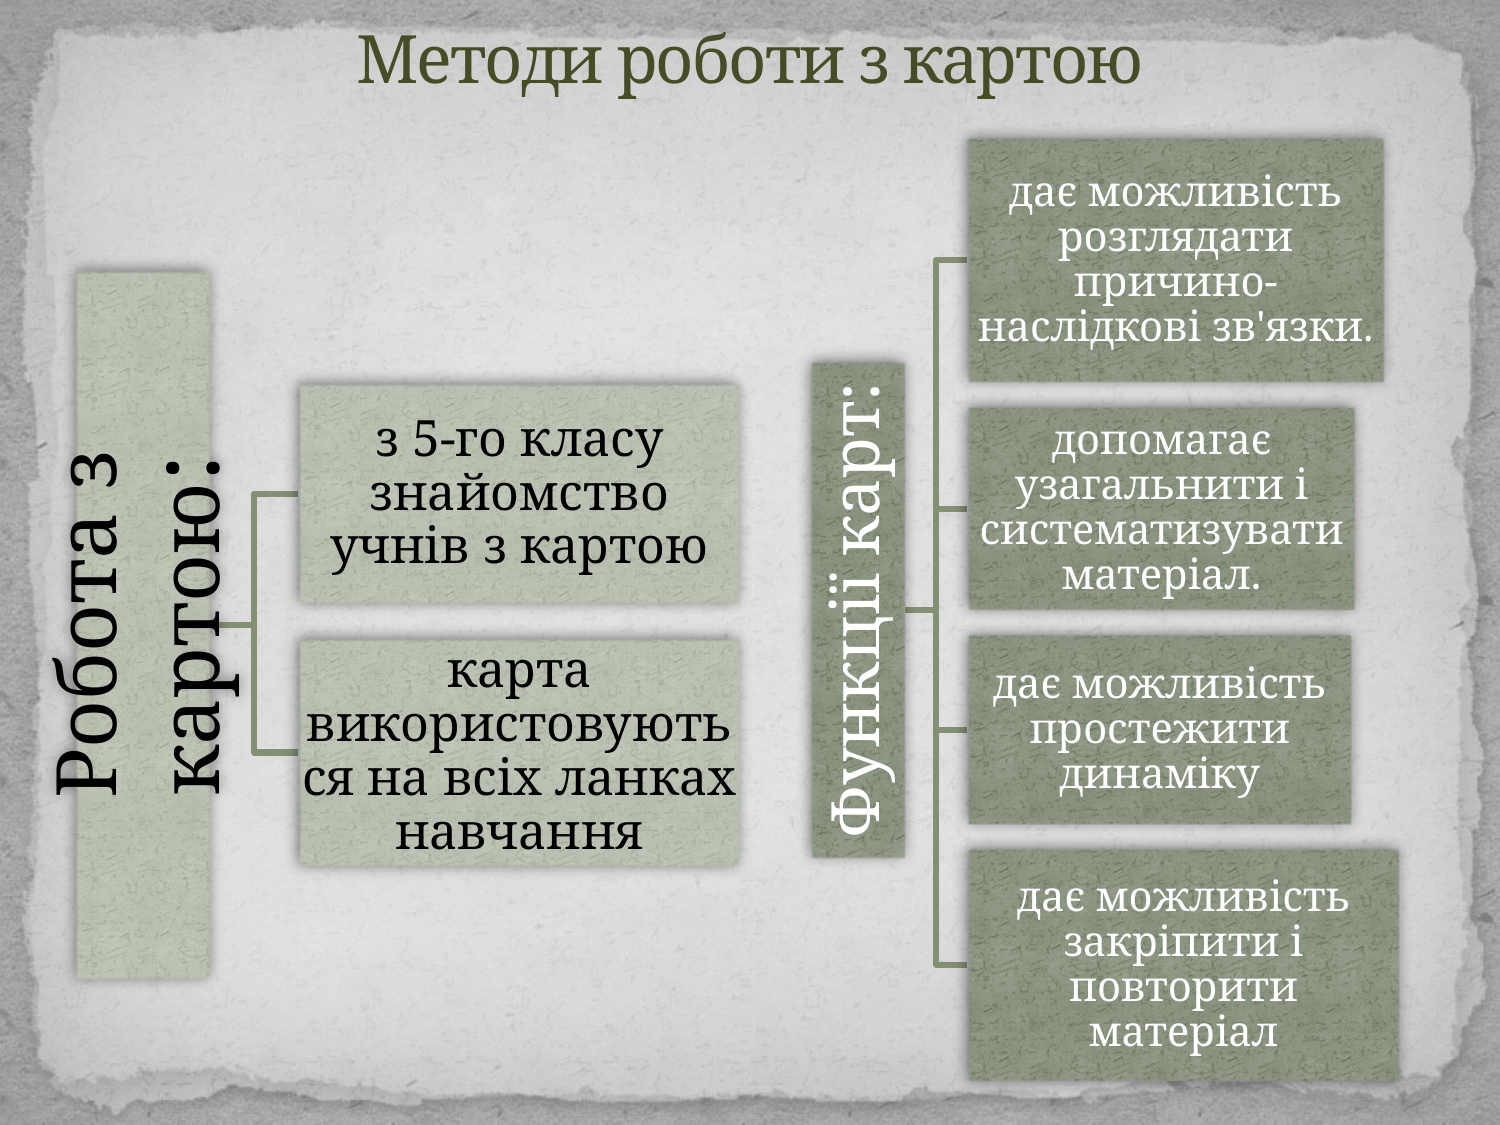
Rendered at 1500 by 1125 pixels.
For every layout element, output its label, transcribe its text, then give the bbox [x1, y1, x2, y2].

title Методи роботи з картою [99, 0, 1400, 185]
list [789, 139, 1423, 1081]
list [77, 252, 739, 998]
